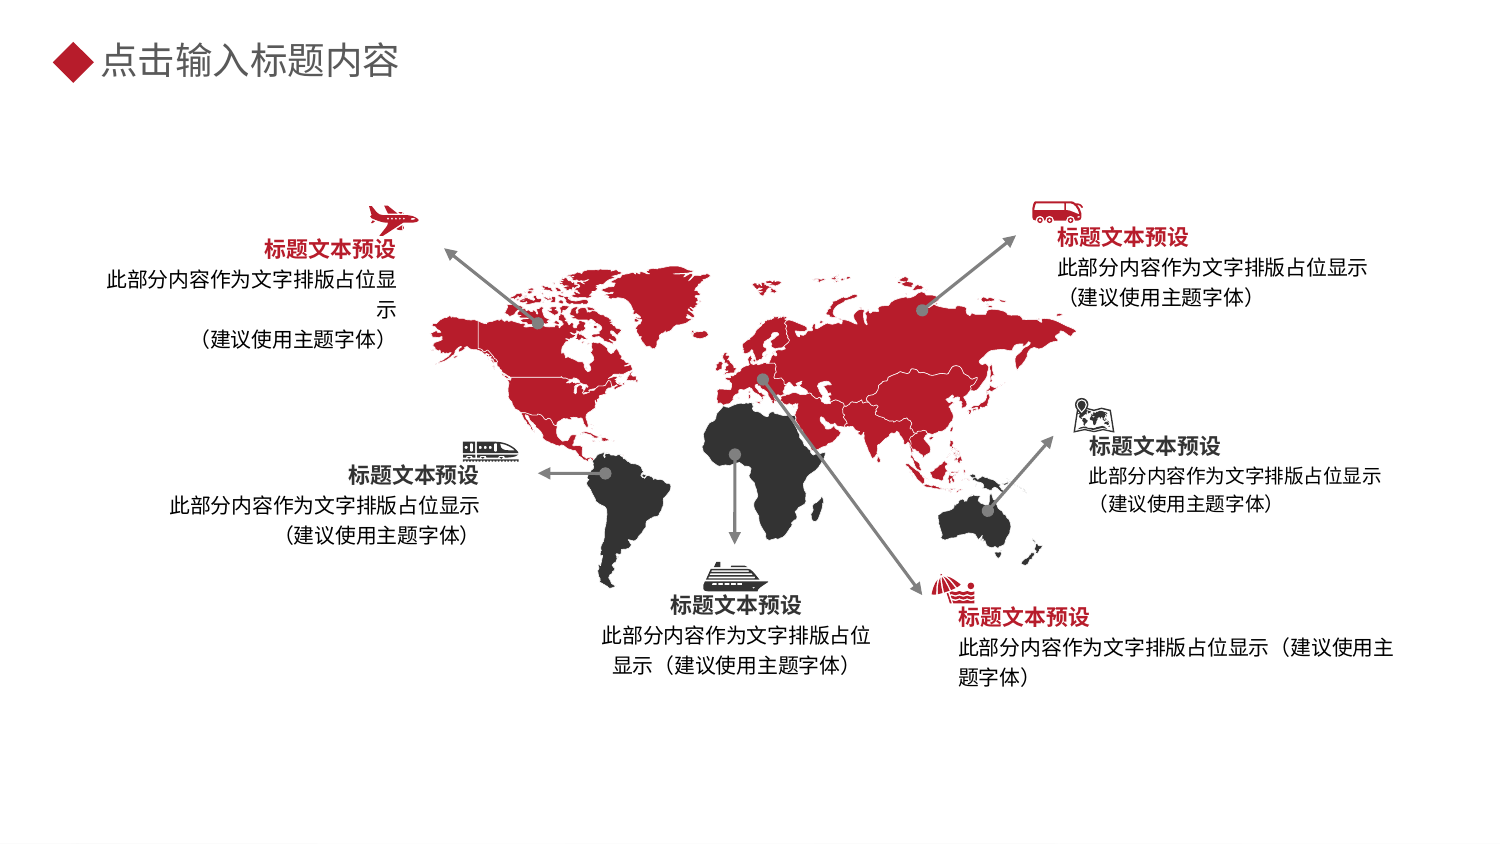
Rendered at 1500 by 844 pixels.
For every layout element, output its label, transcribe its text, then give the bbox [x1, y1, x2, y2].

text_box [88, 201, 1415, 755]
text_box 点击输入标题内容 [100, 28, 450, 91]
text_box [50, 39, 96, 85]
